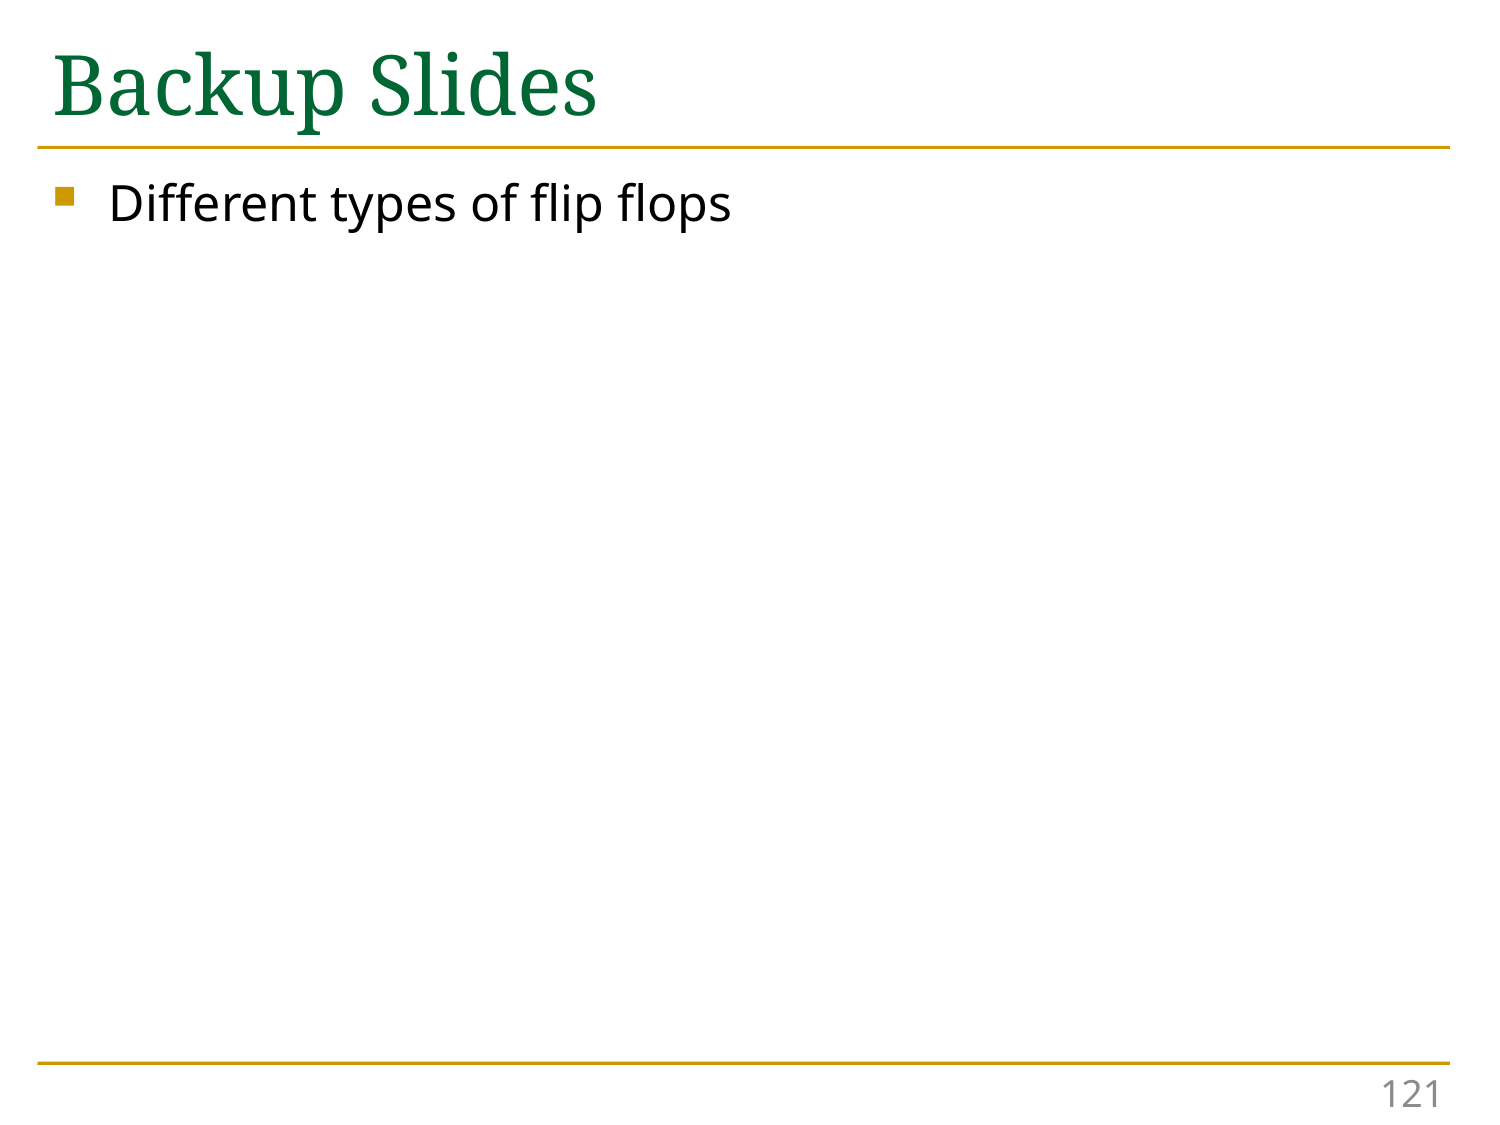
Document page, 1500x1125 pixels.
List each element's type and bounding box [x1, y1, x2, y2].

title [37, 24, 1450, 163]
slide_number [1121, 1066, 1460, 1125]
list [37, 163, 1450, 1016]
